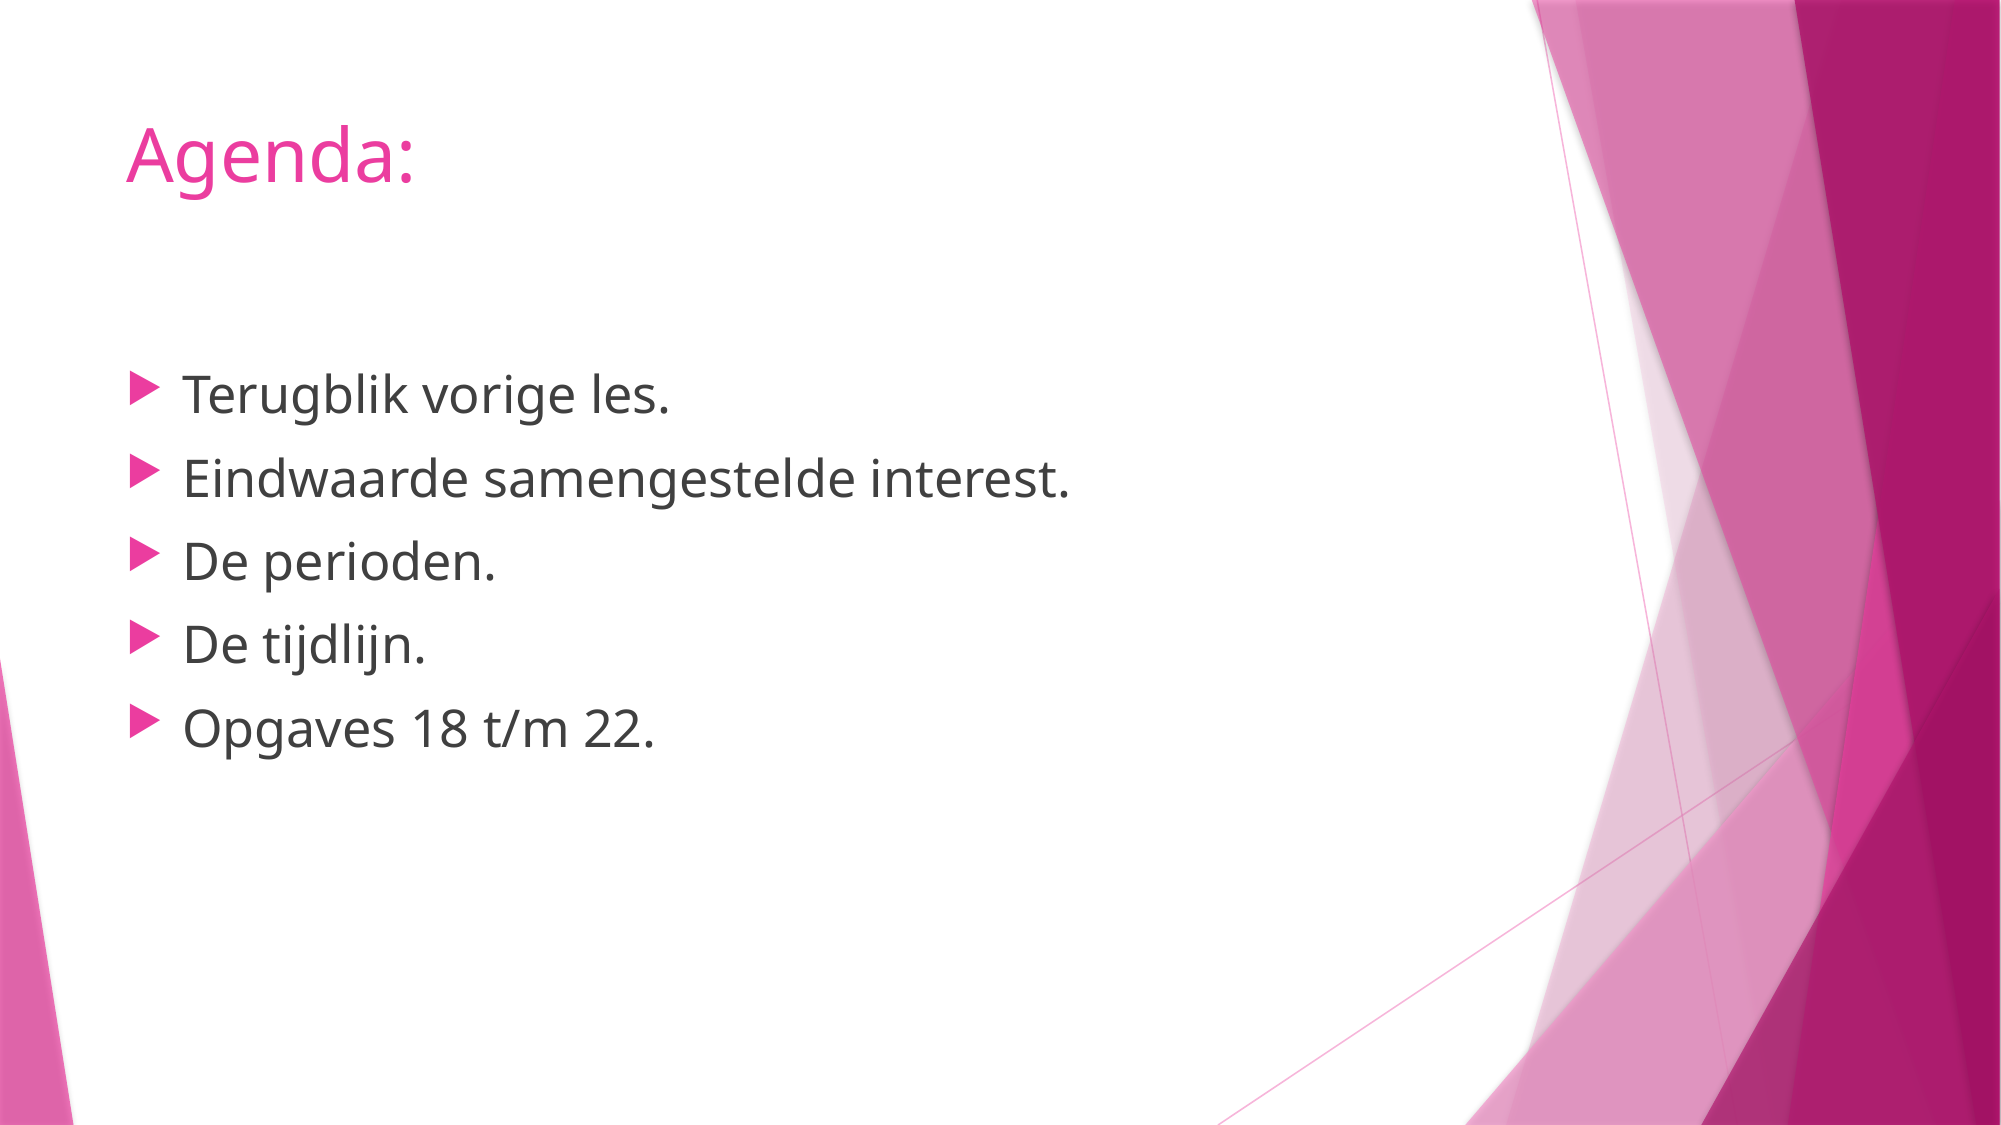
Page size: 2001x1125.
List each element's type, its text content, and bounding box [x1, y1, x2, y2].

list Terugblik vorige les. Eindwaarde samengestelde interest. De perioden. De tijdlijn. Opgaves 18 t/m 22. [111, 354, 1522, 992]
title Agenda: [111, 99, 1522, 317]
